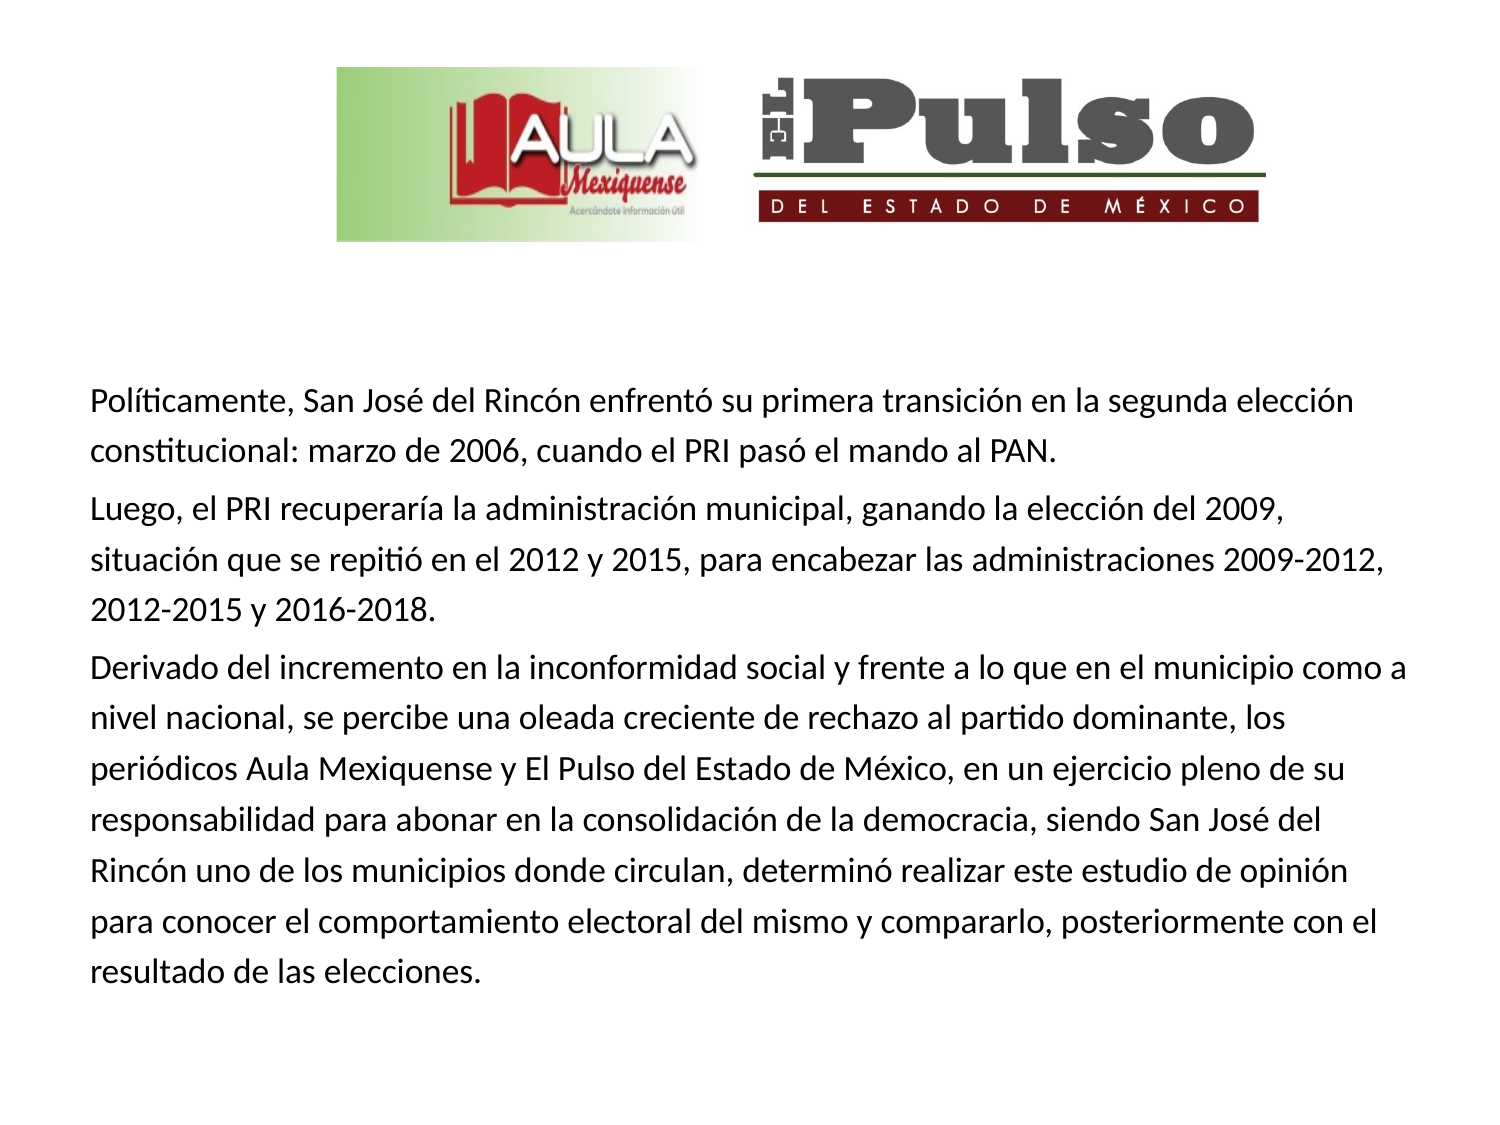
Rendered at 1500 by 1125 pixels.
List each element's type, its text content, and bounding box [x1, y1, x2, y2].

list Políticamente, San José del Rincón enfrentó su primera transición en la segunda elección constitucional: marzo de 2006, cuando el PRI pasó el mando al PAN. Luego, el PRI recuperaría la administración municipal, ganando la elección del 2009, situación que se repitió en el 2012 y 2015, para encabezar las administraciones 2009-2012, 2012-2015 y 2016-2018. Derivado del incremento en la inconformidad social y frente a lo que en el municipio como a nivel nacional, se percibe una oleada creciente de rechazo al partido dominante, los periódicos Aula Mexiquense y El Pulso del Estado de México, en un ejercicio pleno de su responsabilidad para abonar en la consolidación de la democracia, siendo San José del Rincón uno de los municipios donde circulan, determinó realizar este estudio de opinión para conocer el comportamiento electoral del mismo y compararlo, posteriormente con el resultado de las elecciones. [75, 262, 1425, 1005]
picture [336, 67, 704, 243]
picture [749, 66, 1266, 232]
